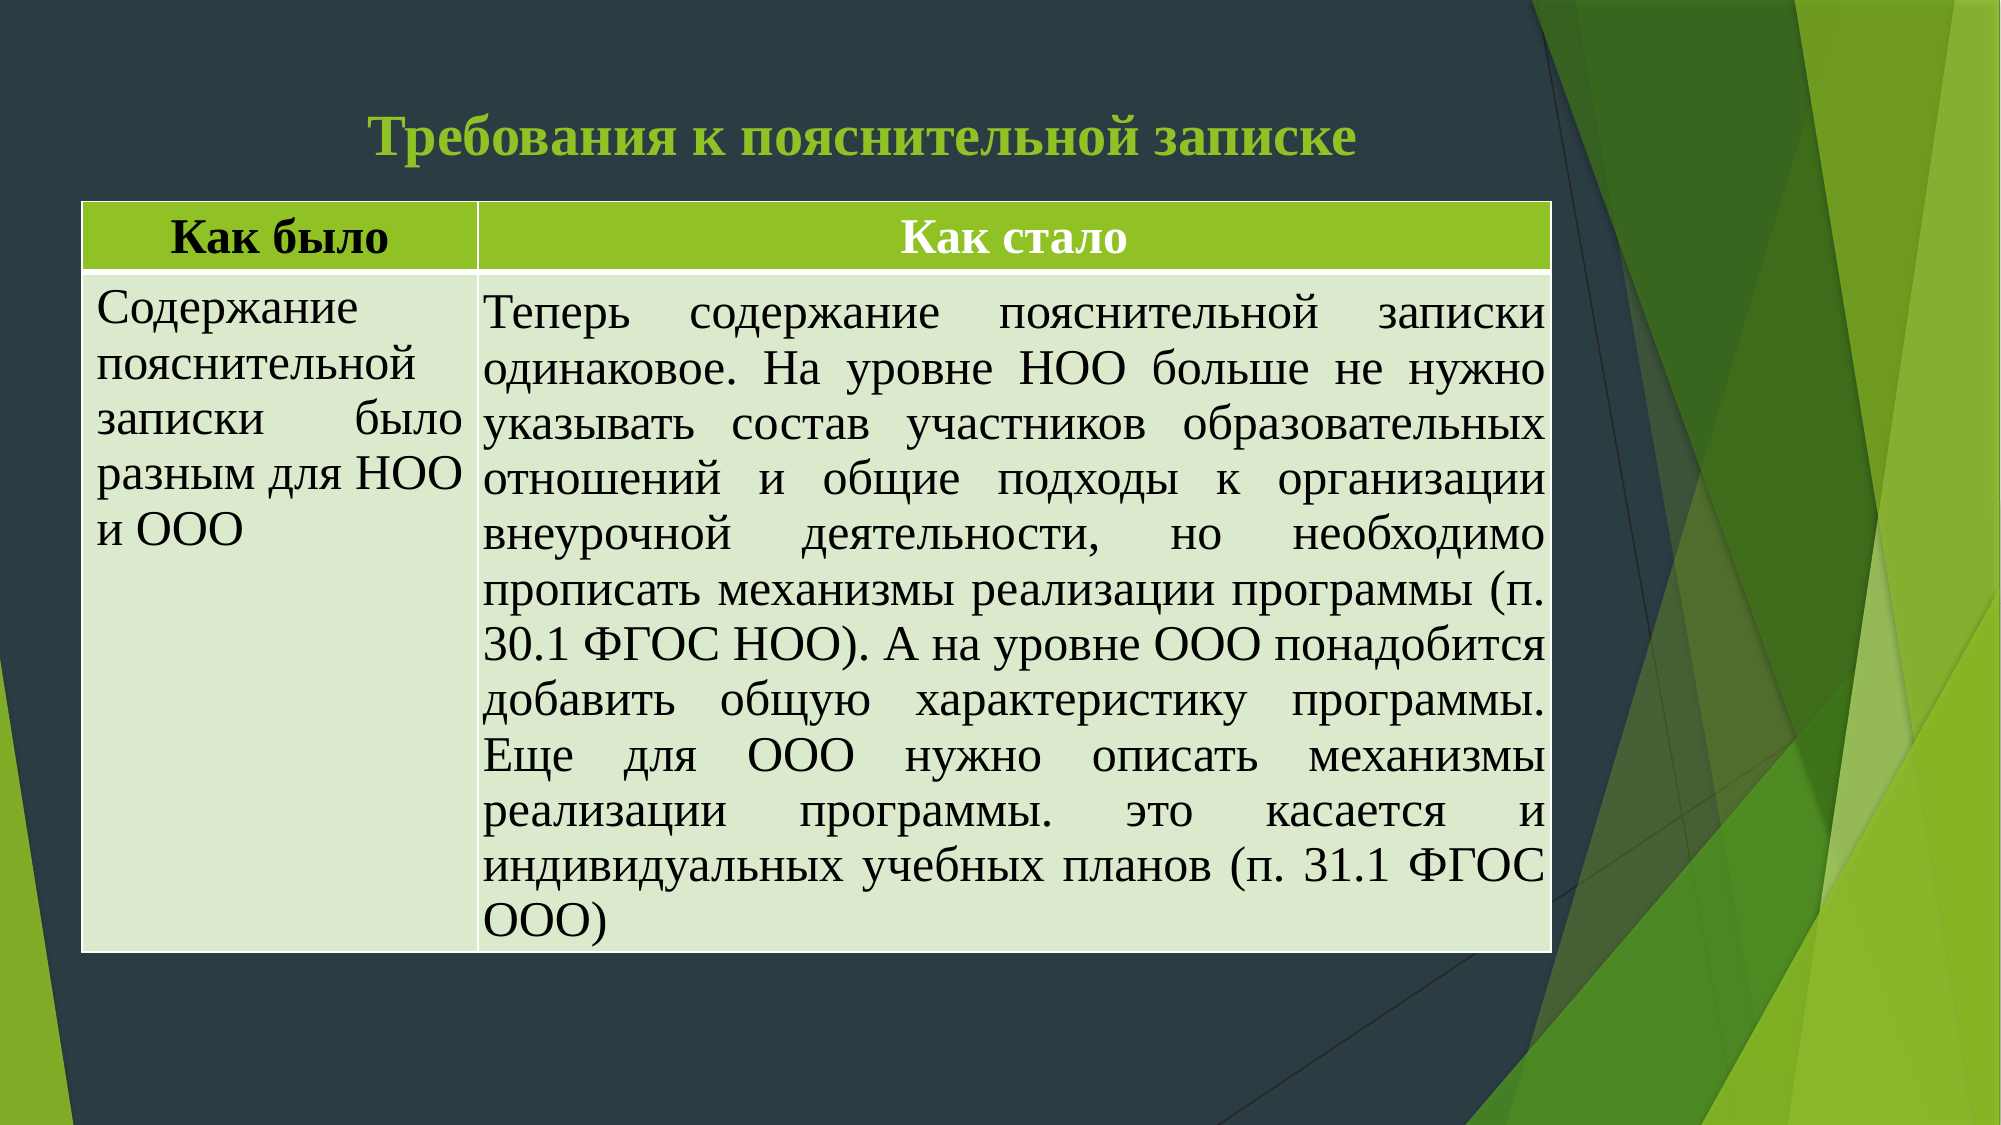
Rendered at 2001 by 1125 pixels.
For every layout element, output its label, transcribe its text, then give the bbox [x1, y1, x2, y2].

table_header Как стало [479, 202, 1550, 269]
table_cell Теперь содержание пояснительной записки одинаковое. На уровне НОО больше не нужно указывать состав участников образовательных отношений и общие подходы к организации внеурочной деятельности, но необходимо прописать механизмы реализации программы (п. 30.1 ФГОС НОО). А на уровне ООО понадобится добавить общую характеристику программы. Еще для ООО нужно описать механизмы реализации программы. это касается и индивидуальных учебных планов (п. 31.1 ФГОС ООО) [479, 275, 1550, 951]
table_cell Содержание пояснительной записки было разным для НОО и ООО [83, 275, 477, 951]
title Требования к пояснительной записке [0, 90, 1725, 308]
table_header Как было [83, 202, 477, 269]
